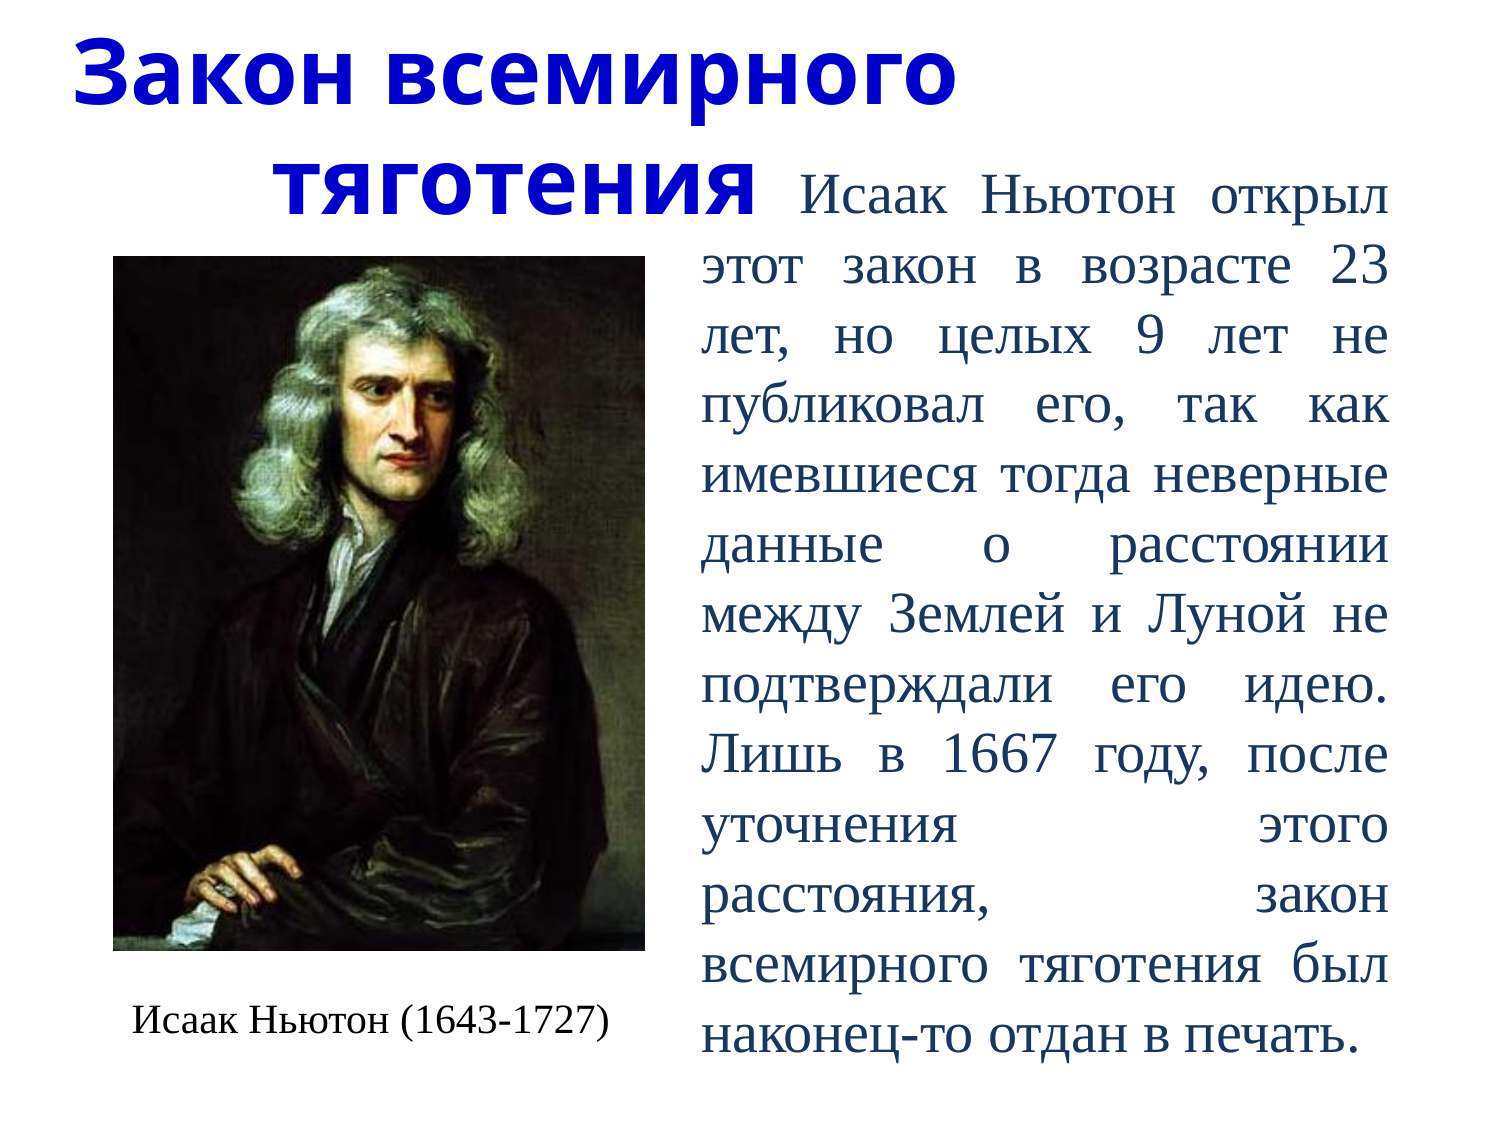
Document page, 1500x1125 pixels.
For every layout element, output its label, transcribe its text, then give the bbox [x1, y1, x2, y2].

picture [113, 255, 645, 951]
text_box Закон всемирного тяготения 1667 [0, 5, 1046, 222]
text_box Исаак Ньютон открыл этот закон в возрасте 23 лет, но целых 9 лет не публиковал его, так как имевшиеся тогда неверные данные о расстоянии между Землей и Луной не подтверждали его идею. Лишь в 1667 году, после уточнения этого расстояния, закон всемирного тяготения был наконец-то отдан в печать. [686, 147, 1405, 1072]
text_box Исаак Ньютон (1643-1727) [116, 984, 648, 1050]
